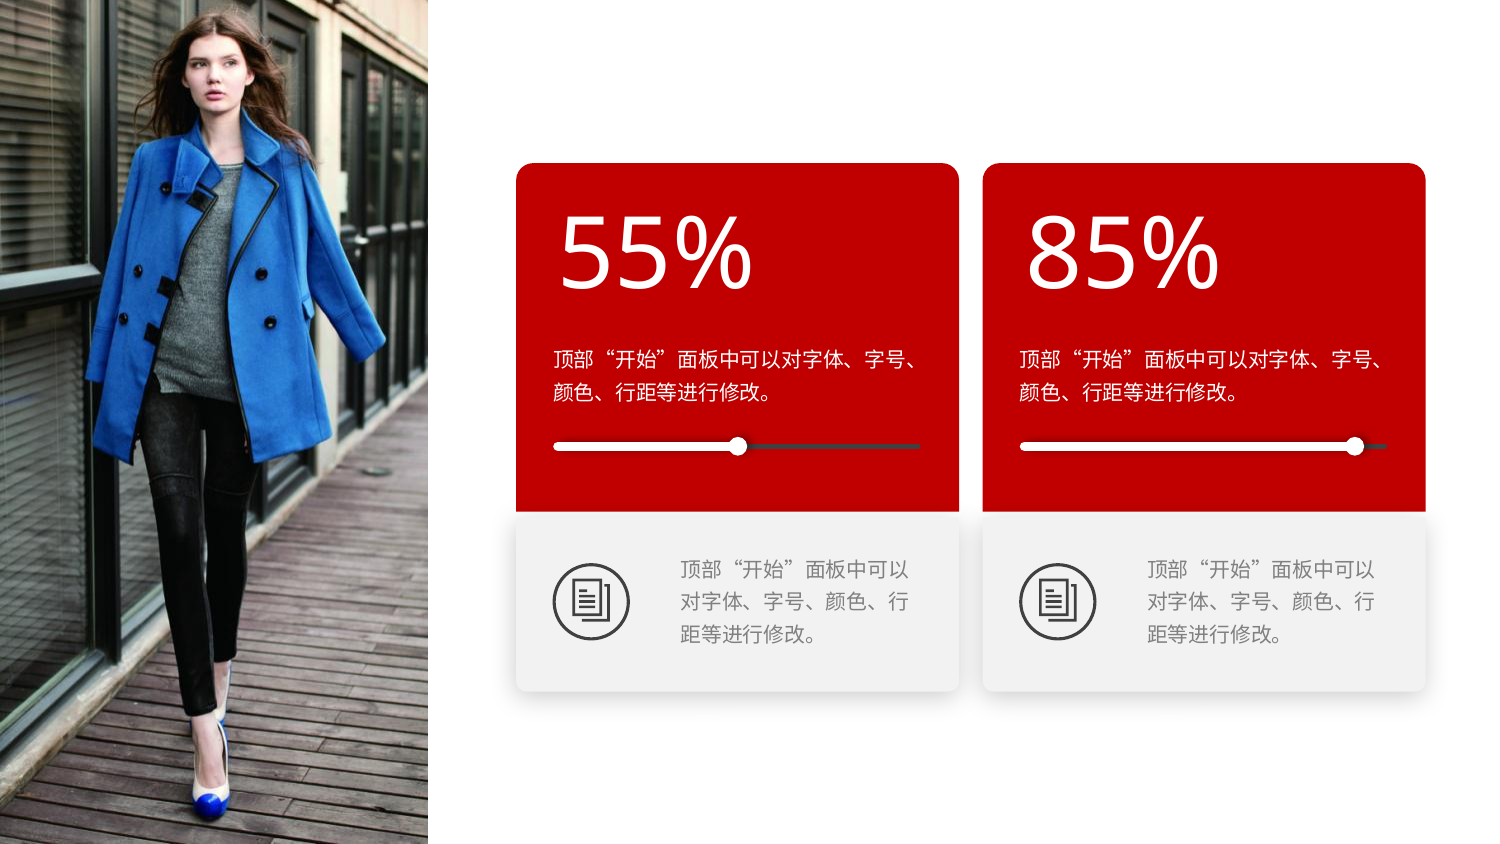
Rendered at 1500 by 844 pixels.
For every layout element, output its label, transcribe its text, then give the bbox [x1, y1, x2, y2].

text_box [982, 163, 1426, 512]
text_box 55% [543, 181, 771, 316]
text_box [553, 564, 629, 640]
text_box 顶部“开始”面板中可以对字体、字号、颜色、行距等进行修改。 [1004, 332, 1403, 412]
text_box [516, 517, 960, 692]
text_box 顶部“开始”面板中可以对字体、字号、颜色、行距等进行修改。 [1132, 541, 1404, 655]
picture [0, 0, 428, 844]
text_box 85% [1010, 181, 1239, 316]
text_box 顶部“开始”面板中可以对字体、字号、颜色、行距等进行修改。 [538, 332, 936, 412]
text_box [1020, 564, 1096, 640]
text_box 顶部“开始”面板中可以对字体、字号、颜色、行距等进行修改。 [665, 541, 938, 655]
text_box [516, 163, 960, 512]
text_box [982, 517, 1426, 692]
